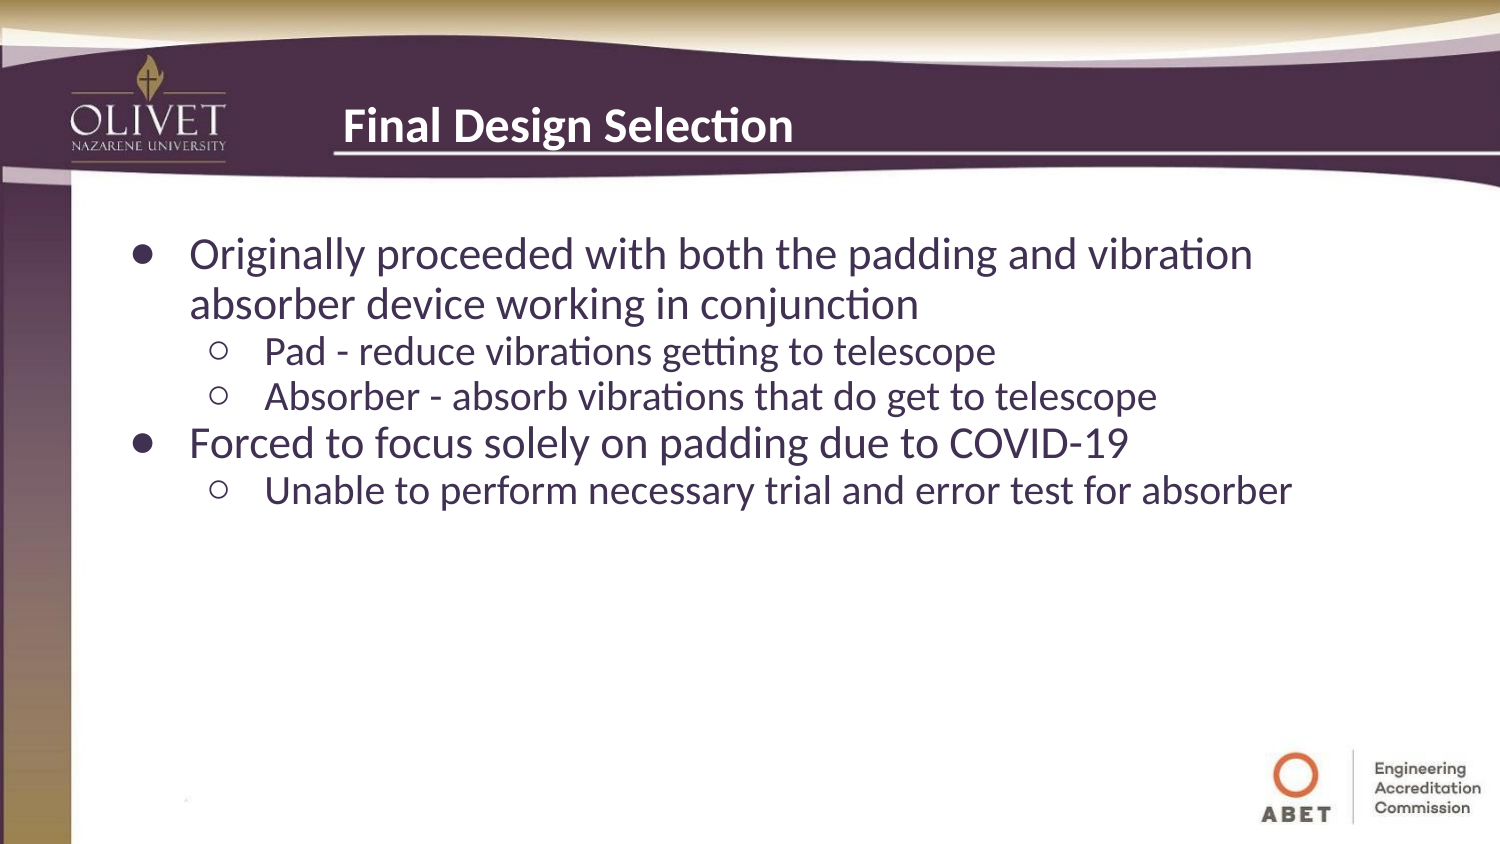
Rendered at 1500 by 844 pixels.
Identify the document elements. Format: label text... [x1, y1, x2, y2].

title Final Design Selection [331, 44, 1397, 208]
list Originally proceeded with both the padding and vibration absorber device working in conjunction Pad - reduce vibrations getting to telescope Absorber - absorb vibrations that do get to telescope Forced to focus solely on padding due to COVID-19 Unable to perform necessary trial and error test for absorber [103, 224, 1397, 760]
picture [0, 0, 1500, 844]
